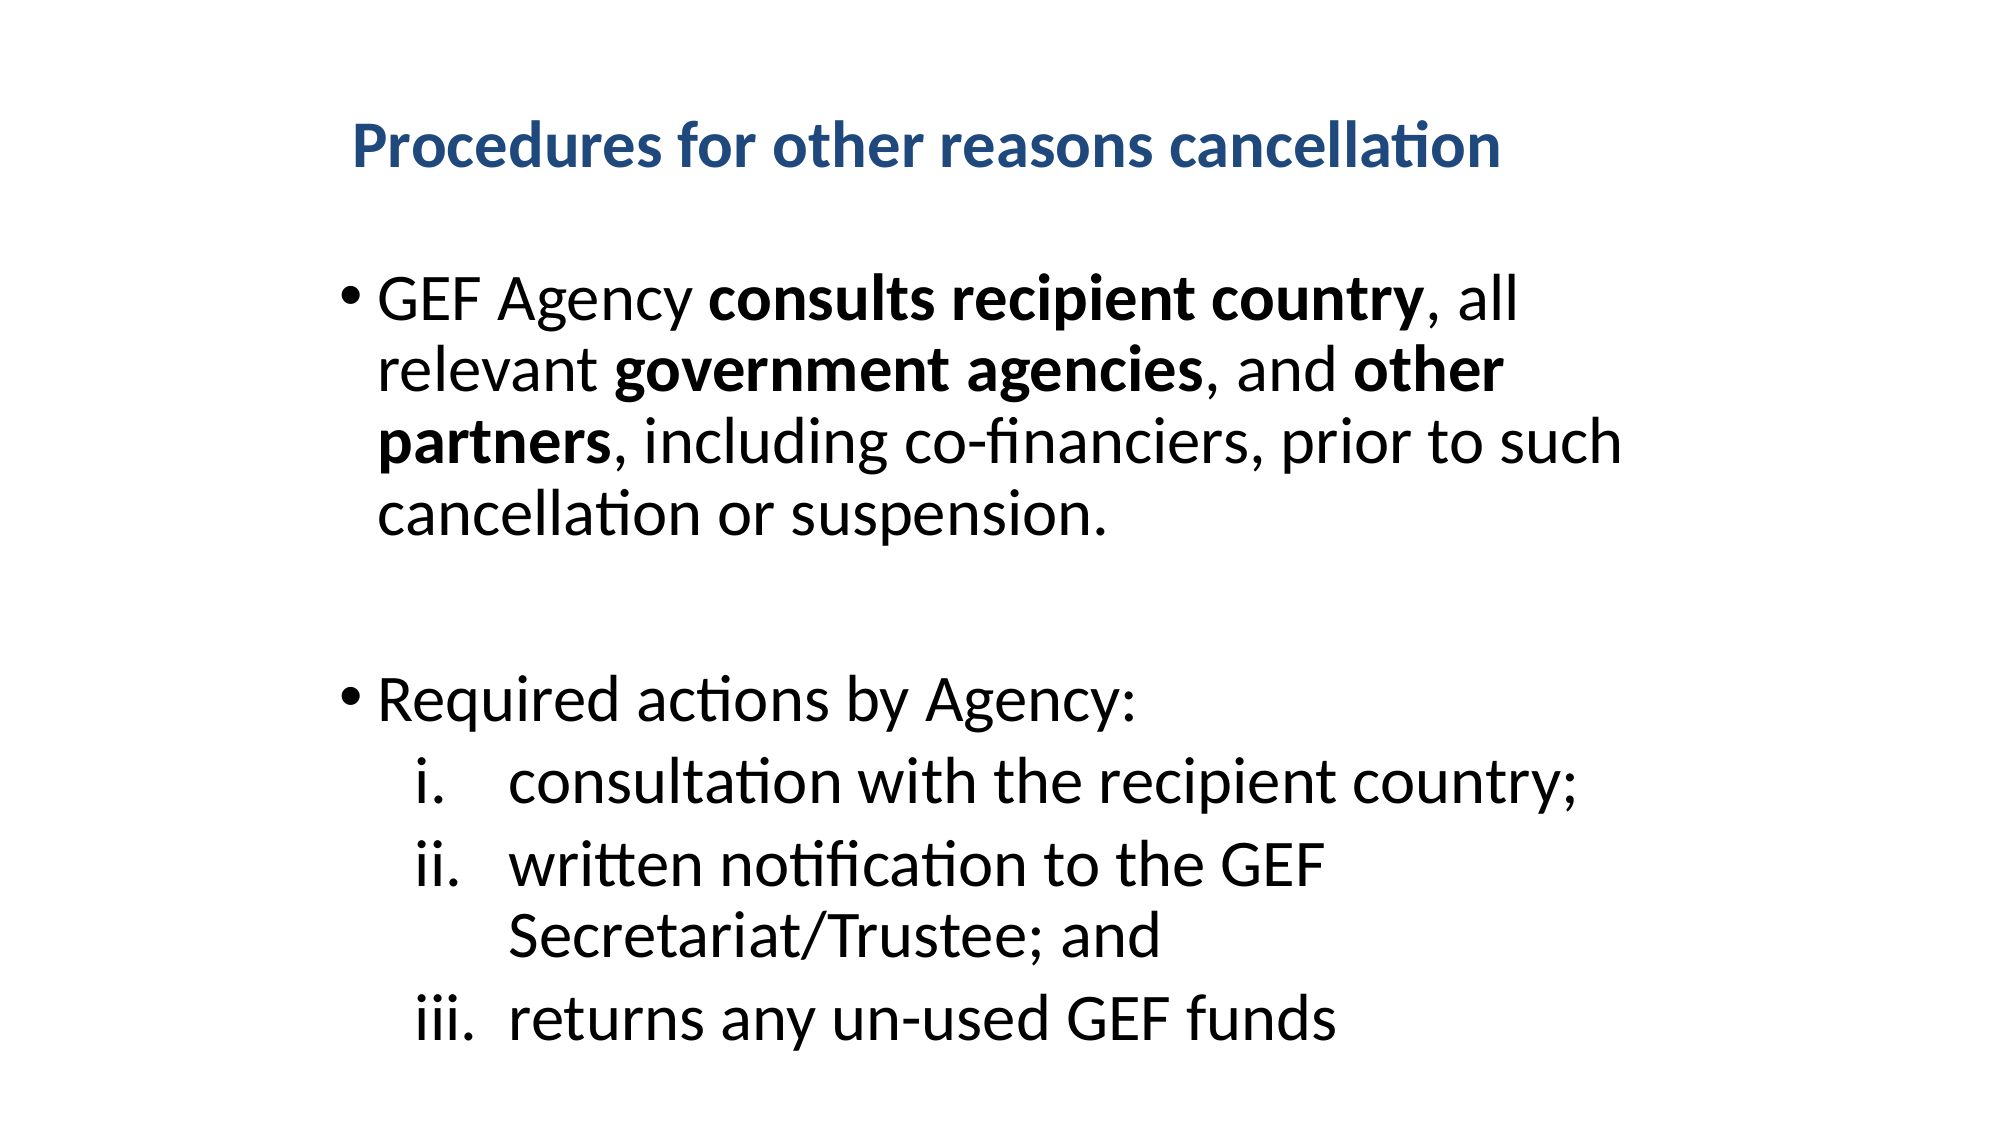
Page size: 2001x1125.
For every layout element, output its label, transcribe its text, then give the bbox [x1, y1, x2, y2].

list GEF Agency consults recipient country, all relevant government agencies, and other partners, including co-financiers, prior to such cancellation or suspension. Required actions by Agency: consultation with the recipient country; written notification to the GEF Secretariat/Trustee; and returns any un-used GEF funds [324, 254, 1675, 1082]
title Procedures for other reasons cancellation [337, 37, 1632, 254]
